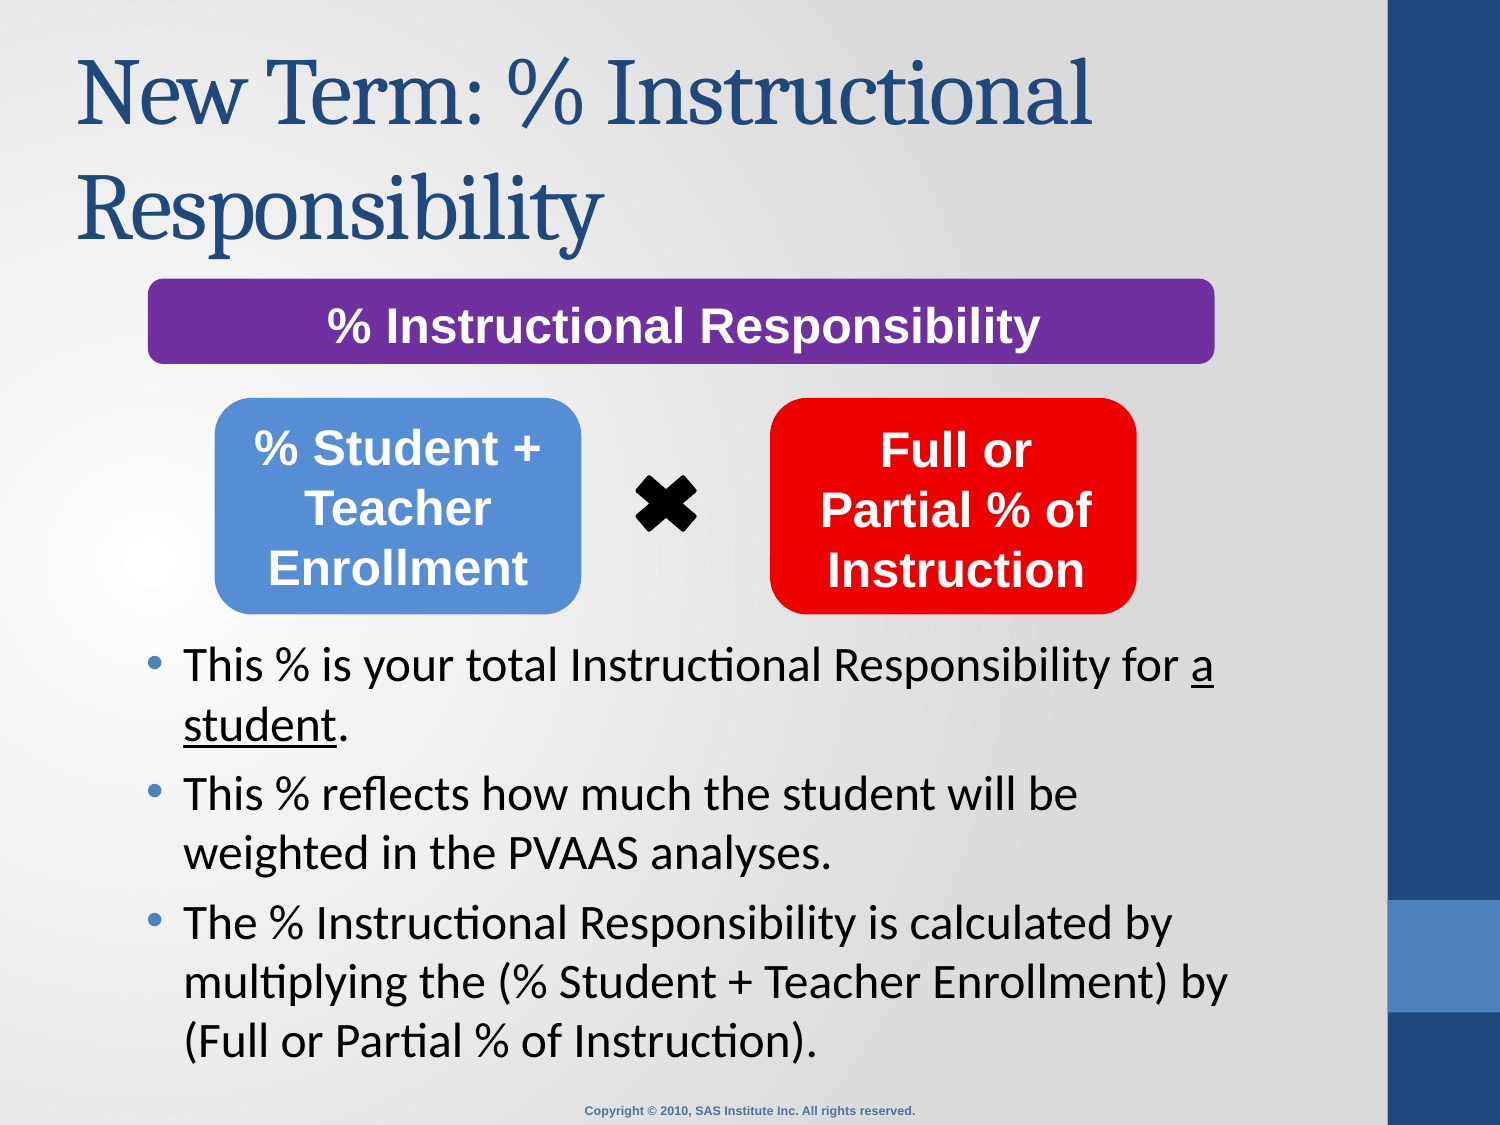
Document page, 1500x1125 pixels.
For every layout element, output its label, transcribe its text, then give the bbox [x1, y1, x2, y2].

text_box [214, 397, 582, 615]
text_box [769, 397, 1137, 615]
list This % is your total Instructional Responsibility for a student. This % reflects how much the student will be weighted in the PVAAS analyses. The % Instructional Responsibility is calculated by multiplying the (% Student + Teacher Enrollment) by (Full or Partial % of Instruction). [112, 624, 1262, 1076]
text_box [635, 475, 697, 532]
text_box % Student + Teacher Enrollment [235, 407, 561, 603]
text_box % Instructional Responsibility [271, 286, 1097, 361]
text_box [147, 278, 1215, 364]
text_box Full or Partial % of Instruction [793, 409, 1119, 605]
title New Term: % Instructional Responsibility [60, 75, 1405, 213]
